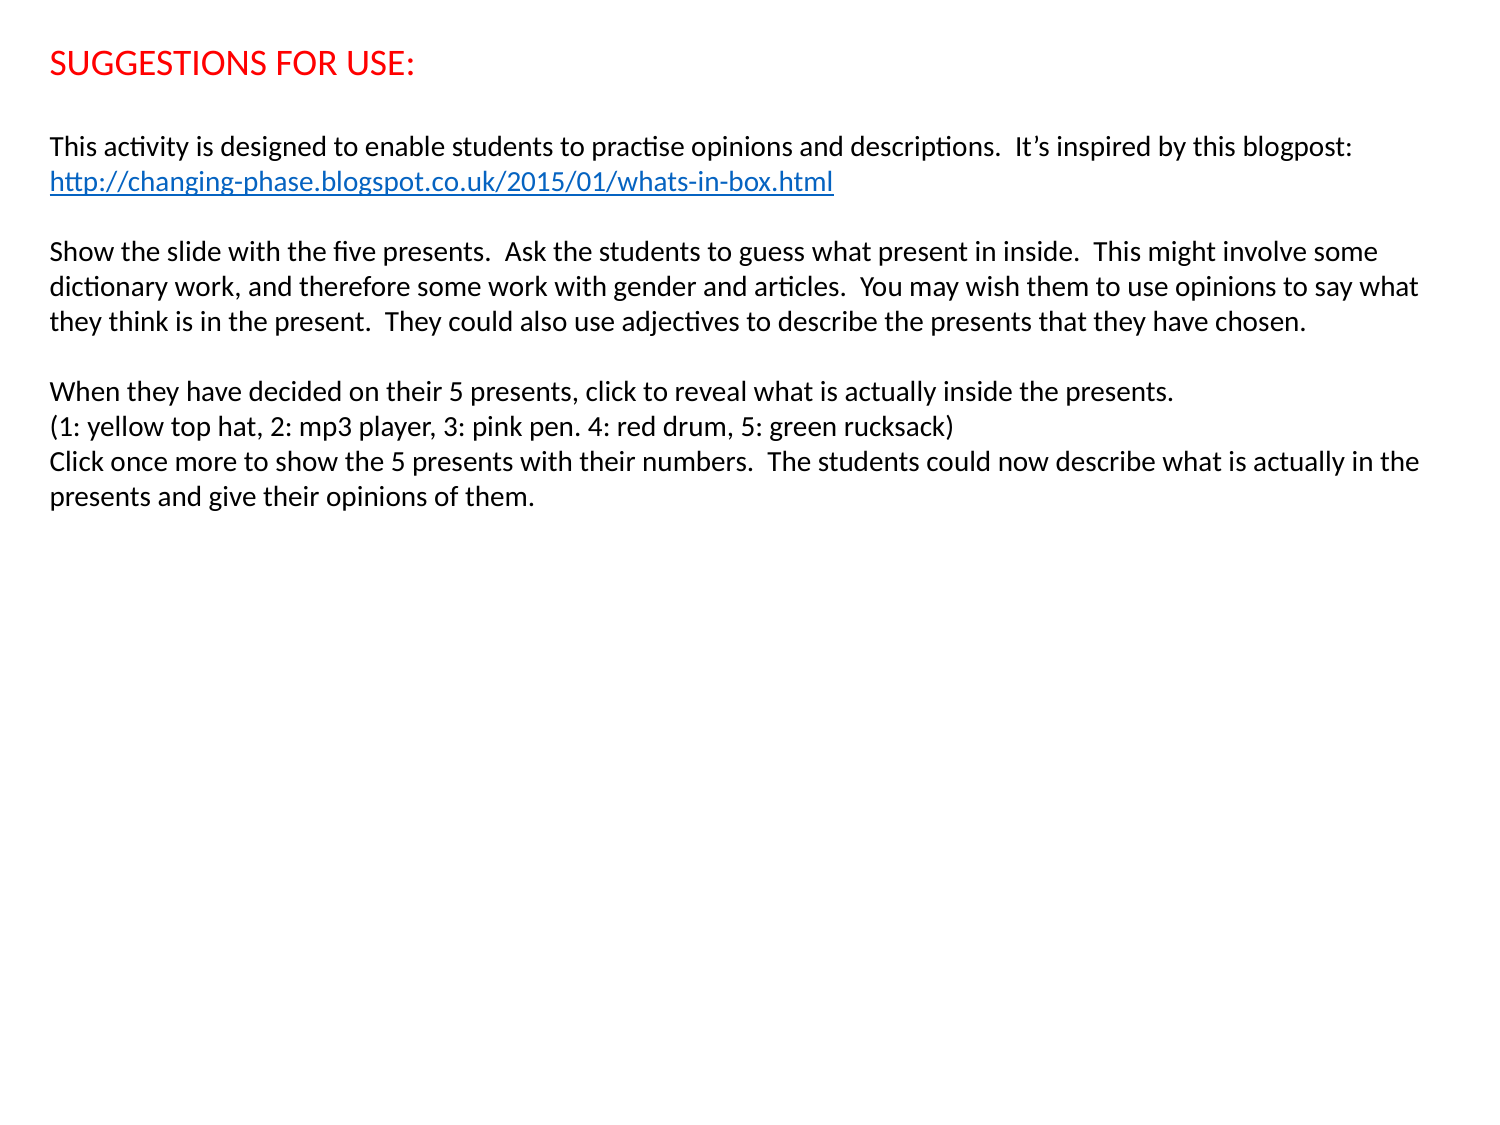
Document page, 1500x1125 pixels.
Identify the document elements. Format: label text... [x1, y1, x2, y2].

text_box SUGGESTIONS FOR USE: This activity is designed to enable students to practise opinions and descriptions. It’s inspired by this blogpost: http://changing-phase.blogspot.co.uk/2015/01/whats-in-box.html Show the slide with the five presents. Ask the students to guess what present in inside. This might involve some dictionary work, and therefore some work with gender and articles. You may wish them to use opinions to say what they think is in the present. They could also use adjectives to describe the presents that they have chosen. When they have decided on their 5 presents, click to reveal what is actually inside the presents. (1: yellow top hat, 2: mp3 player, 3: pink pen. 4: red drum, 5: green rucksack) Click once more to show the 5 presents with their numbers. The students could now describe what is actually in the presents and give their opinions of them. [34, 30, 1474, 520]
